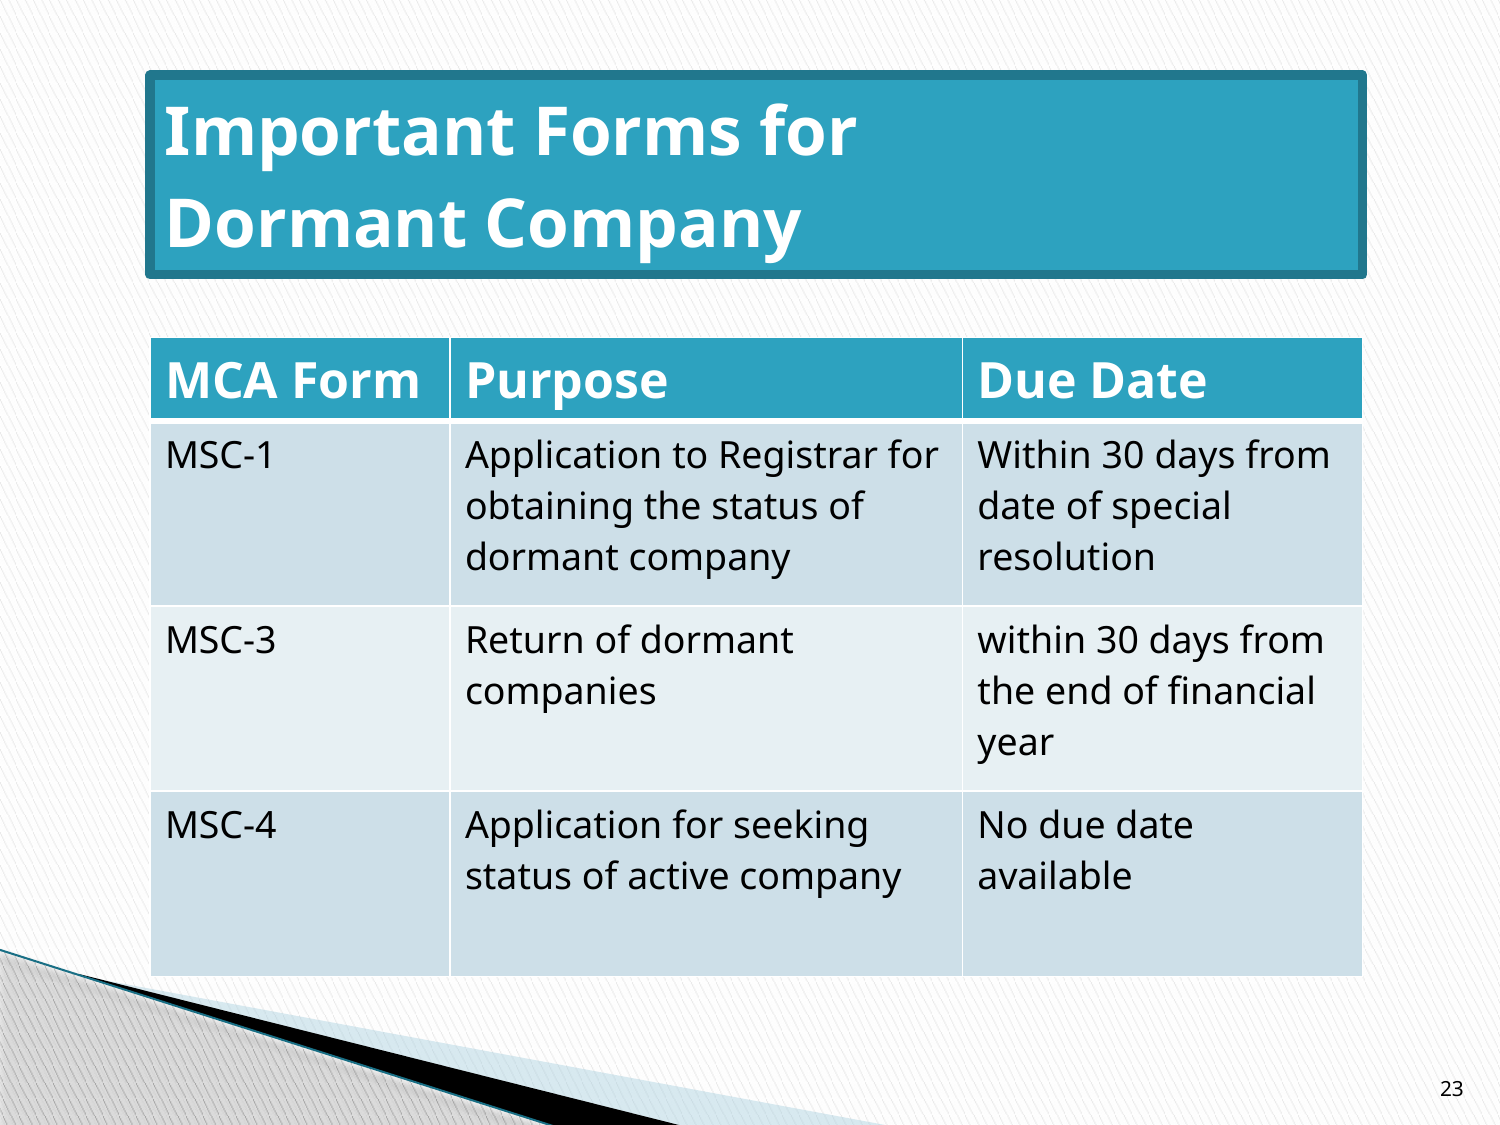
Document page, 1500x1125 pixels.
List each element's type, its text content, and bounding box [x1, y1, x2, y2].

table_cell MSC-1 [151, 424, 449, 605]
table_cell MSC-4 [151, 792, 449, 976]
table_header Purpose [451, 338, 962, 418]
table_cell Return of dormant companies [451, 607, 962, 790]
table_cell MSC-3 [151, 607, 449, 790]
table_cell Within 30 days from date of special resolution [963, 424, 1362, 605]
slide_number 23 [1418, 1051, 1479, 1112]
table_cell Application for seeking status of active company [451, 792, 962, 976]
table_cell within 30 days from the end of financial year [963, 607, 1362, 790]
table_cell Application to Registrar for obtaining the status of dormant company [451, 424, 962, 605]
title Important Forms for Dormant Company [145, 70, 1367, 279]
table_cell No due date available [963, 792, 1362, 976]
table_header Due Date [963, 338, 1362, 418]
table_header MCA Form [151, 338, 449, 418]
